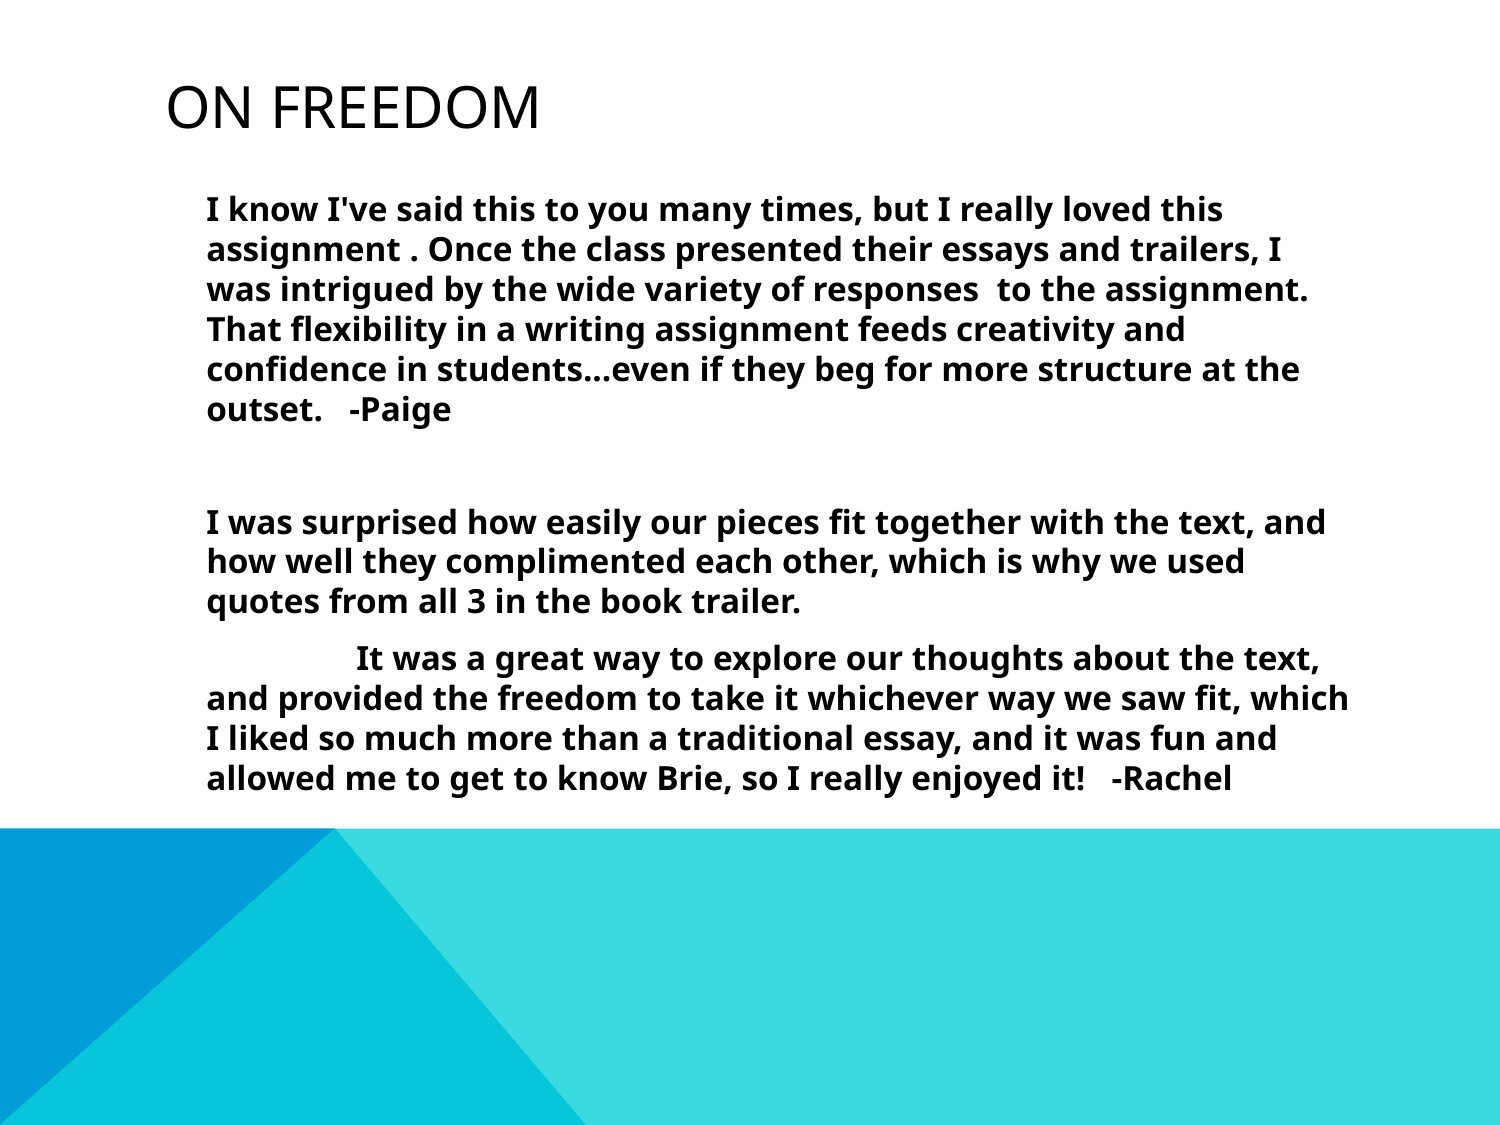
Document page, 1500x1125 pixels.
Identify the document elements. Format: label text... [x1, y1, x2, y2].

title on freedom [135, 60, 1369, 150]
list I know I've said this to you many times, but I really loved this assignment . Once the class presented their essays and trailers, I was intrigued by the wide variety of responses to the assignment. That flexibility in a writing assignment feeds creativity and confidence in students...even if they beg for more structure at the outset. -Paige I was surprised how easily our pieces fit together with the text, and how well they complimented each other, which is why we used quotes from all 3 in the book trailer. It was a great way to explore our thoughts about the text, and provided the freedom to take it whichever way we saw fit, which I liked so much more than a traditional essay, and it was fun and allowed me to get to know Brie, so I really enjoyed it! -Rachel [135, 180, 1369, 768]
